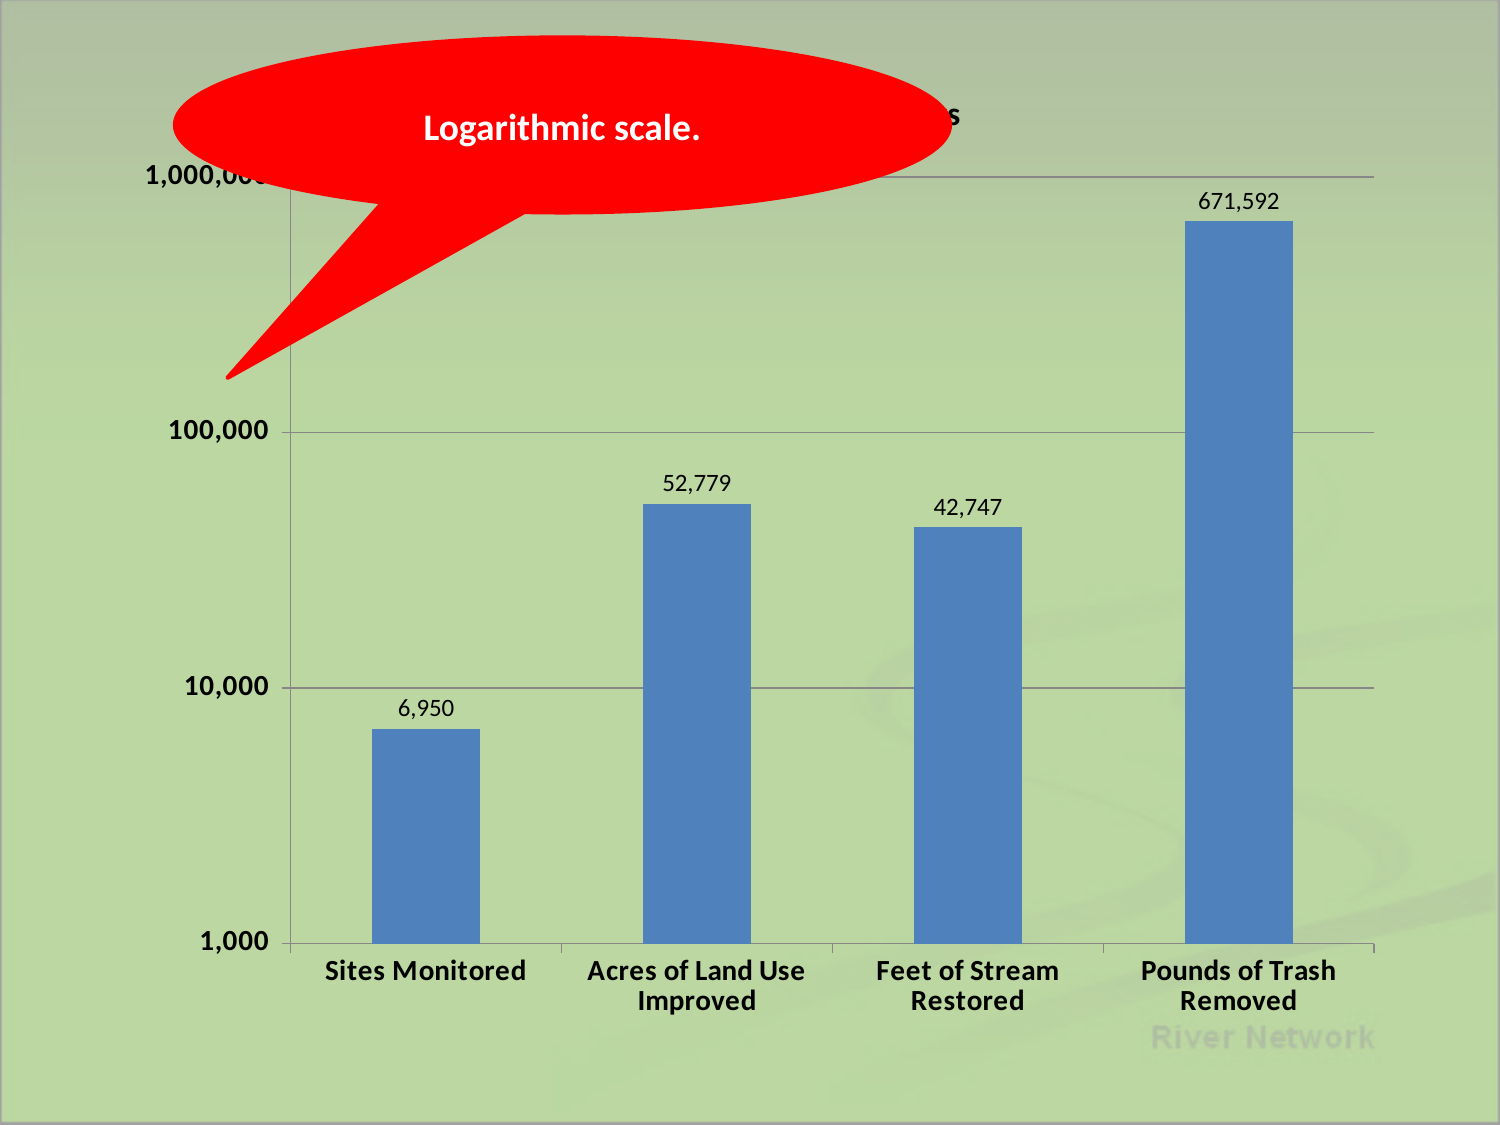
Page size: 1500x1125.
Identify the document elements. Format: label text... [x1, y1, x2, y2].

chart [112, 62, 1401, 1038]
text_box Logarithmic scale. [292, 35, 833, 60]
